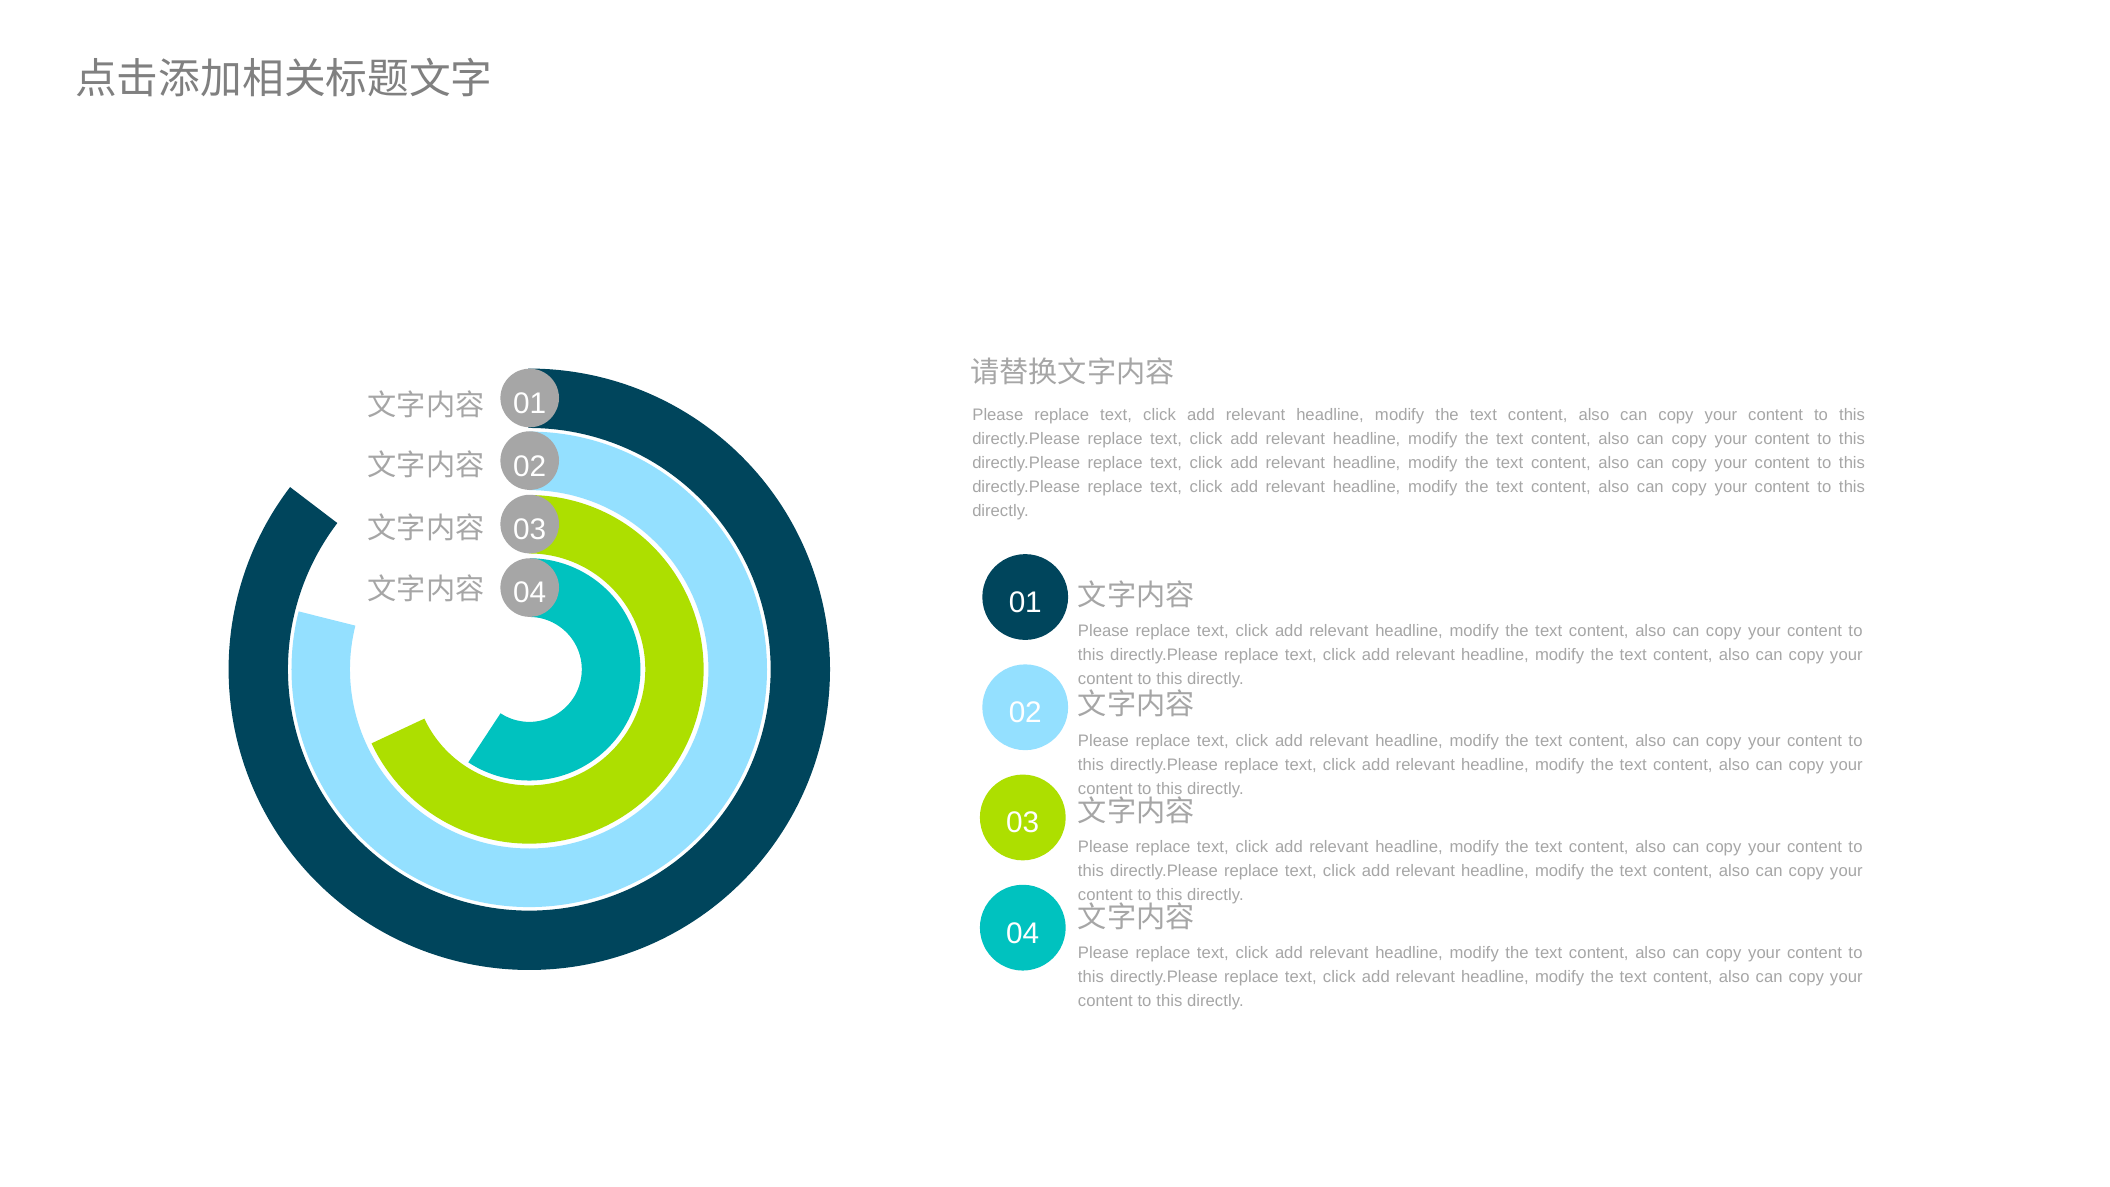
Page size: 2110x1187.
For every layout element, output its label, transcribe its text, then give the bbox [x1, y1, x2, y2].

text_box Please replace text, click add relevant headline, modify the text content, also can copy your content to this directly.Please replace text, click add relevant headline, modify the text content, also can copy your content to this directly. [1077, 725, 1864, 798]
text_box Please replace text, click add relevant headline, modify the text content, also can copy your content to this directly.Please replace text, click add relevant headline, modify the text content, also can copy your content to this directly. [1077, 615, 1864, 688]
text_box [228, 368, 830, 971]
text_box 01 [981, 553, 1070, 641]
text_box Please replace text, click add relevant headline, modify the text content, also can copy your content to this directly.Please replace text, click add relevant headline, modify the text content, also can copy your content to this directly. [1077, 831, 1864, 904]
text_box 文字内容 [1077, 688, 1251, 721]
text_box 04 [978, 883, 1067, 972]
text_box 点击添加相关标题文字 [59, 44, 563, 107]
text_box 文字内容 [1077, 798, 1251, 827]
text_box 请替换文字内容 [970, 346, 1209, 389]
text_box 文字内容 [1077, 569, 1251, 611]
text_box 文字内容 [1077, 904, 1251, 933]
text_box Please replace text, click add relevant headline, modify the text content, also can copy your content to this directly.Please replace text, click add relevant headline, modify the text content, also can copy your content to this directly.Please replace text, click add relevant headline, modify the text content, also can copy your content to this directly.Please replace text, click add relevant headline, modify the text content, also can copy your content to this directly. [972, 399, 1867, 520]
text_box 03 [978, 773, 1067, 862]
text_box Please replace text, click add relevant headline, modify the text content, also can copy your content to this directly.Please replace text, click add relevant headline, modify the text content, also can copy your content to this directly. [1077, 937, 1864, 1010]
text_box 02 [981, 663, 1070, 752]
